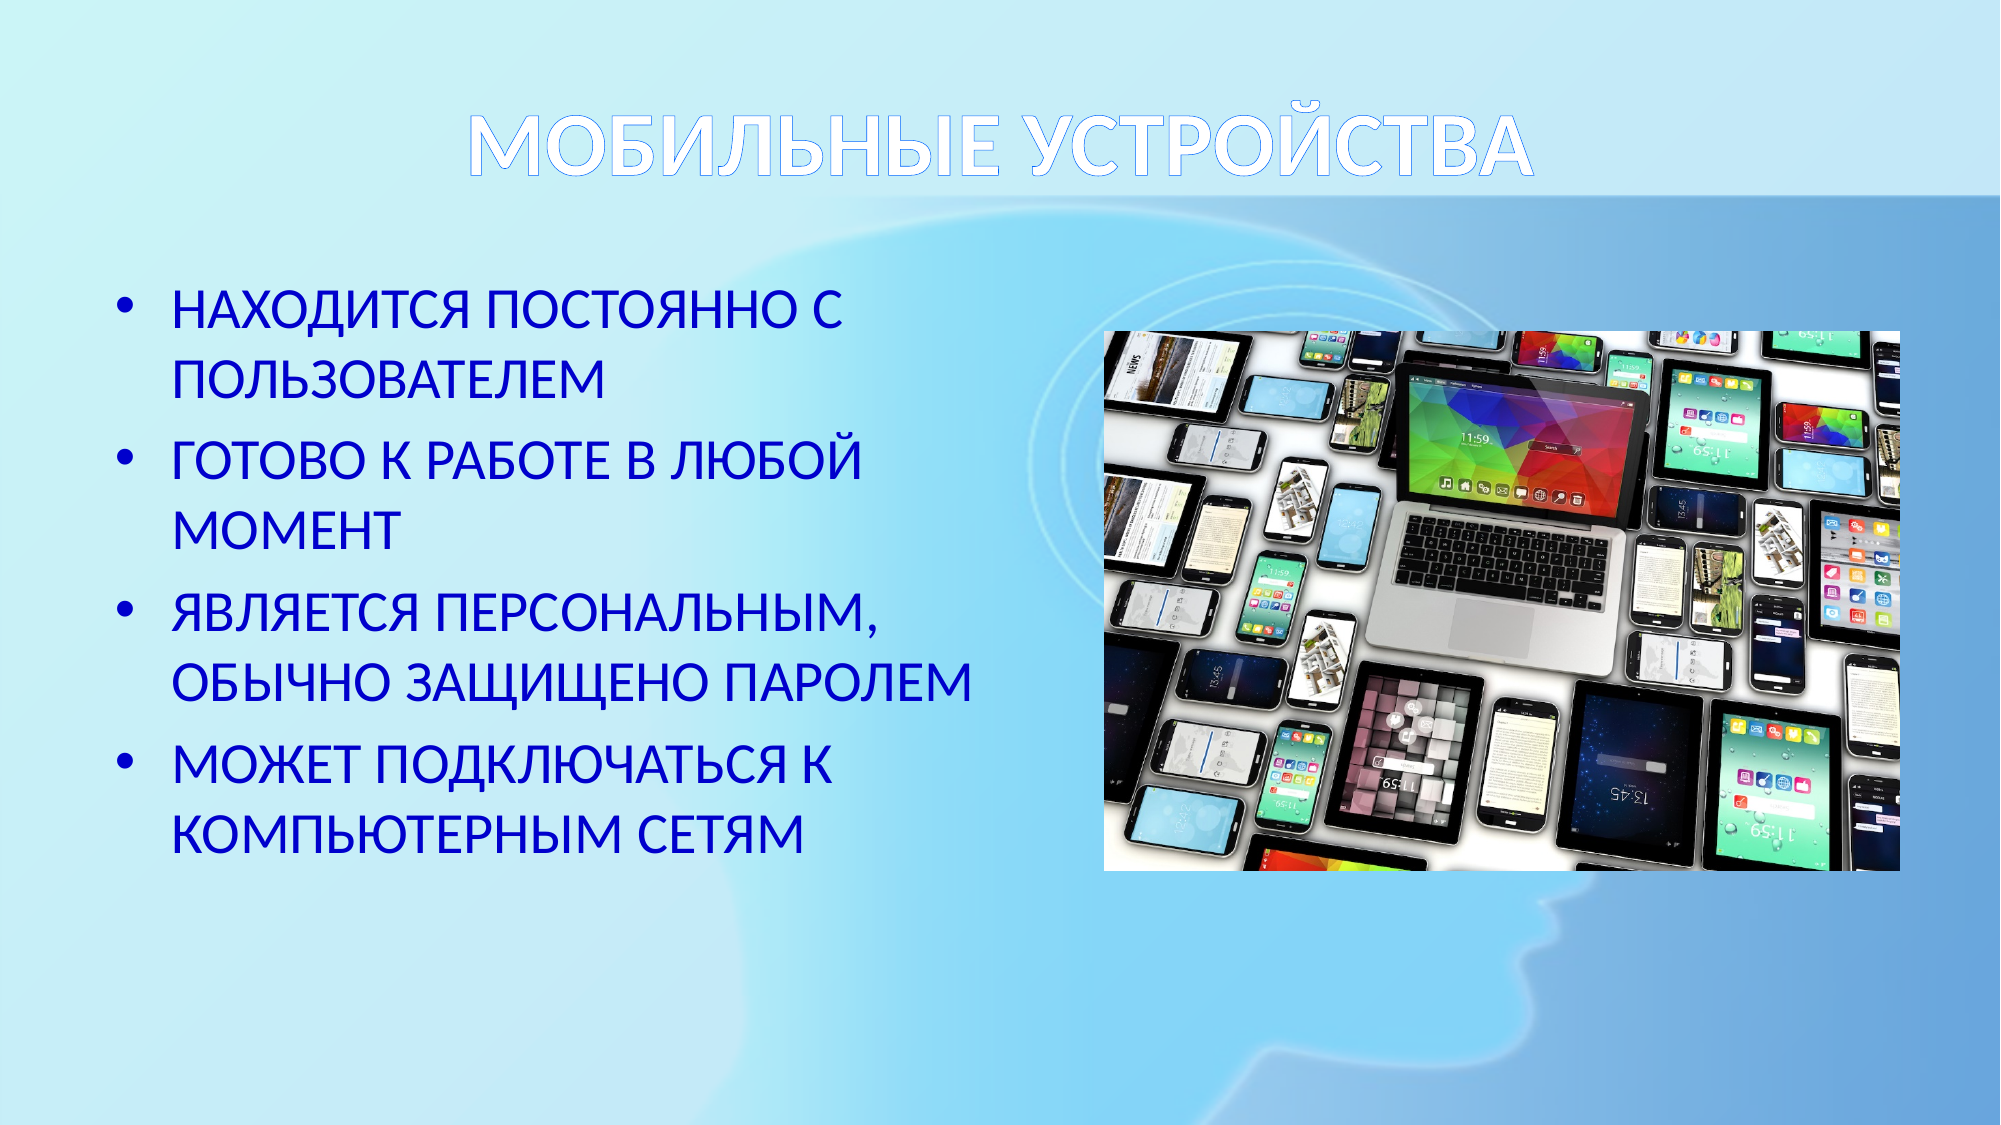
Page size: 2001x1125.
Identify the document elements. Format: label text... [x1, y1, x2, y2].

list НАХОДИТСЯ ПОСТОЯННО С ПОЛЬЗОВАТЕЛЕМ ГОТОВО К РАБОТЕ В ЛЮБОЙ МОМЕНТ ЯВЛЯЕТСЯ ПЕРСОНАЛЬНЫМ, ОБЫЧНО ЗАЩИЩЕНО ПАРОЛЕМ МОЖЕТ ПОДКЛЮЧАТЬСЯ К КОМПЬЮТЕРНЫМ СЕТЯМ [99, 262, 1055, 1005]
picture [0, 0, 2000, 1125]
title МОБИЛЬНЫЕ УСТРОЙСТВА [99, 45, 1900, 233]
